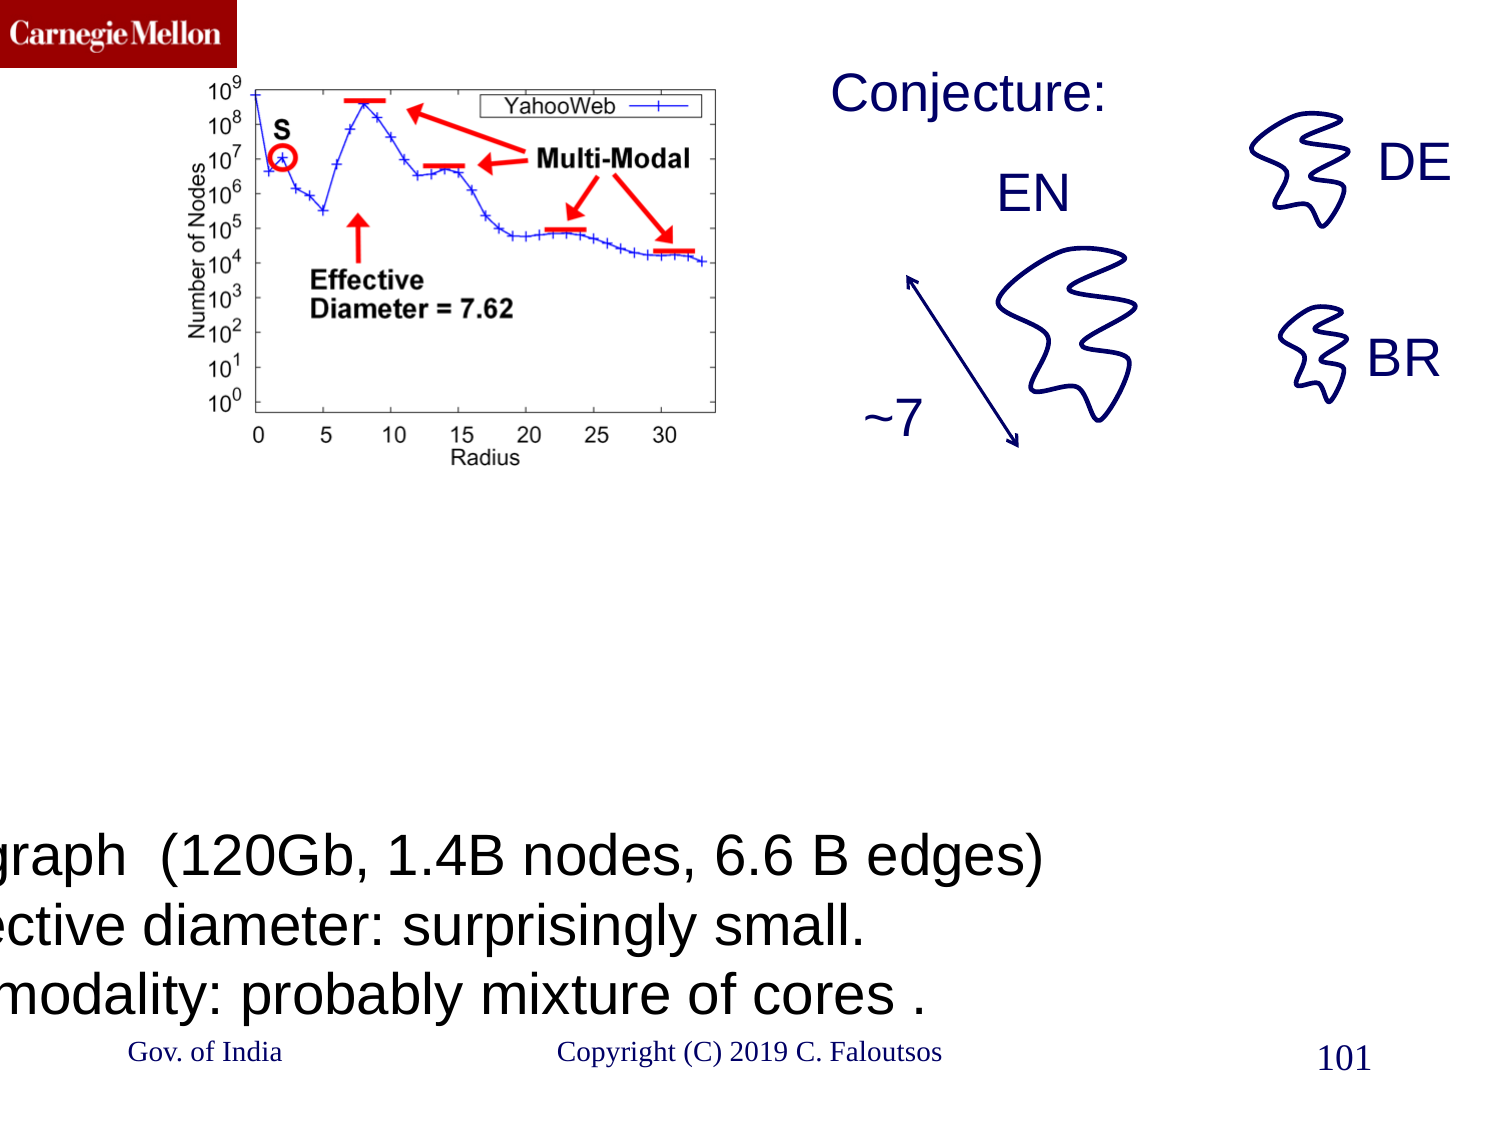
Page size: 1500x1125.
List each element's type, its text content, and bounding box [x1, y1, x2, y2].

text_box Conjecture: [815, 49, 1123, 130]
picture [0, 0, 237, 68]
text_box ~7 [848, 374, 941, 455]
picture [187, 74, 717, 467]
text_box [875, 304, 1050, 418]
text_box YahooWeb graph (120Gb, 1.4B nodes, 6.6 B edges) effective diameter: surprisingly small. Multi-modality: probably mixture of cores . [94, 853, 632, 991]
text_box EN [981, 149, 1087, 230]
text_box [1280, 306, 1347, 402]
text_box [997, 248, 1136, 421]
slide_number Gov. of India [112, 1024, 426, 1101]
slide_number 101 [1074, 1024, 1388, 1101]
text_box DE [1362, 118, 1468, 199]
text_box BR [1351, 314, 1458, 395]
footer Copyright (C) 2019 C. Faloutsos [512, 1024, 988, 1101]
text_box [1251, 113, 1349, 227]
